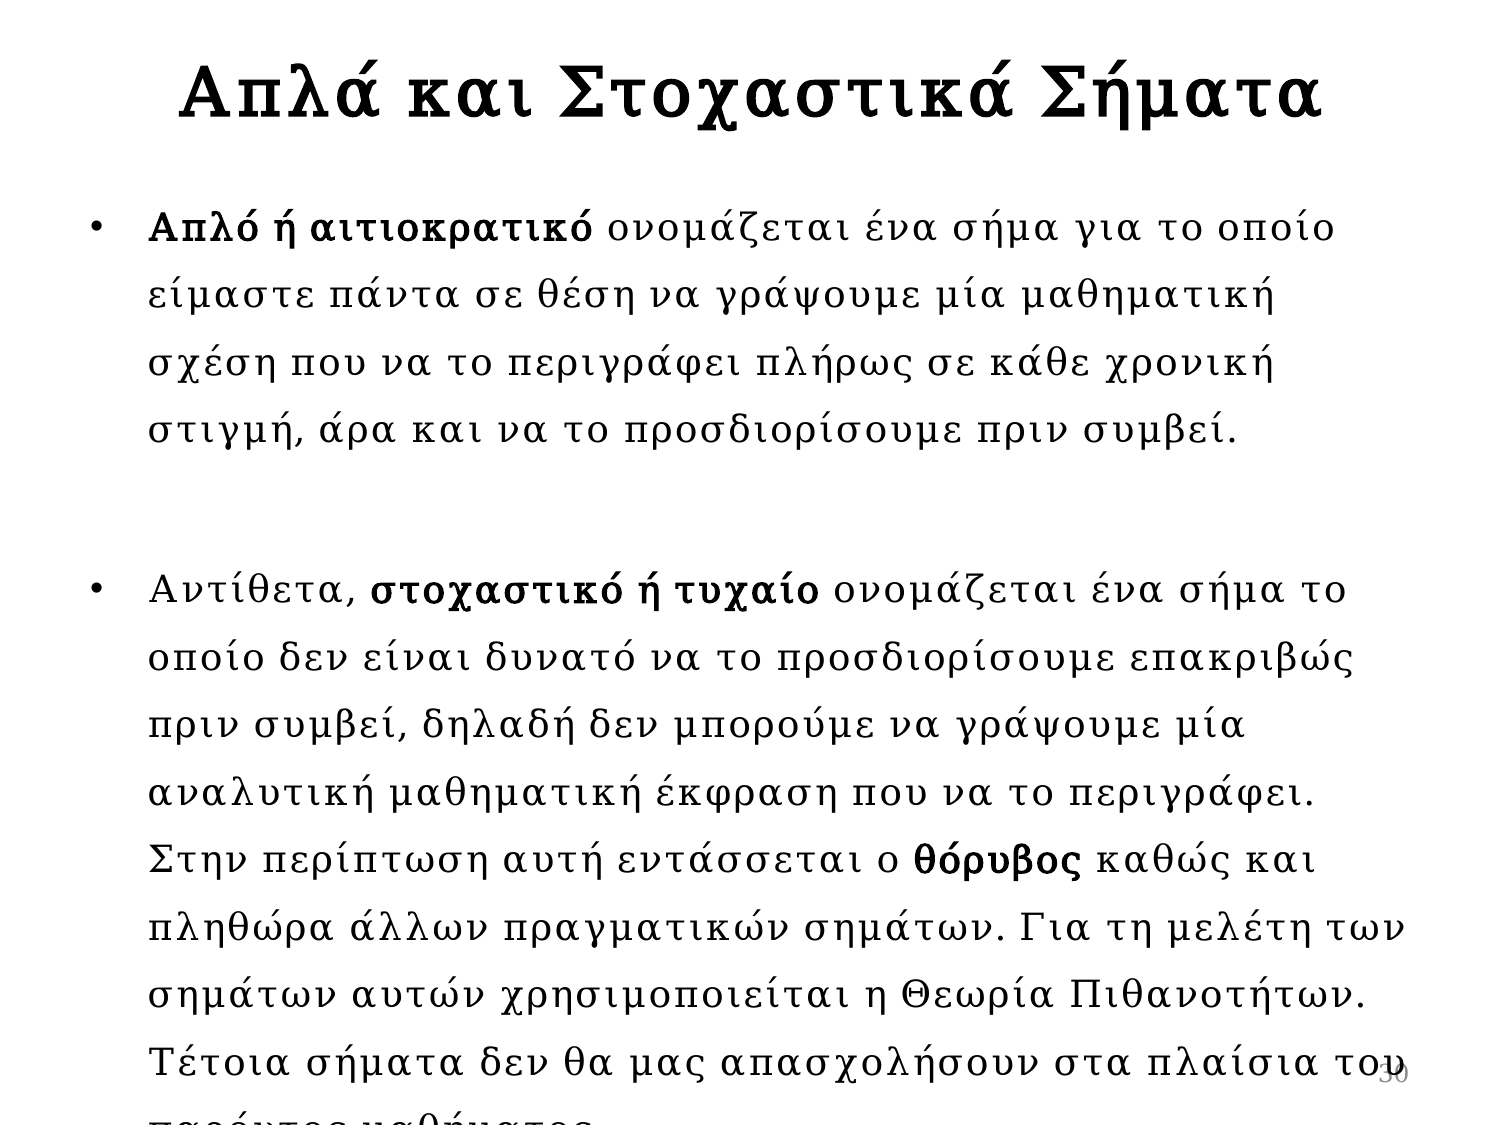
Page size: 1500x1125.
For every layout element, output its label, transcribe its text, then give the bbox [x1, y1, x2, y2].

list Απλό ή αιτιοκρατικό ονομάζεται ένα σήμα για το οποίο είμαστε πάντα σε θέση να γράψουμε μία μαθηματική σχέση που να το περιγράφει πλήρως σε κάθε χρονική στιγμή, άρα και να το προσδιορίσουμε πριν συμβεί. Αντίθετα, στοχαστικό ή τυχαίο ονομάζεται ένα σήμα το οποίο δεν είναι δυνατό να το προσδιορίσουμε επακριβώς πριν συμβεί, δηλαδή δεν μπορούμε να γράψουμε μία αναλυτική μαθηματική έκφραση που να το περιγράφει. Στην περίπτωση αυτή εντάσσεται ο θόρυβος καθώς και πληθώρα άλλων πραγματικών σημάτων. Για τη μελέτη των σημάτων αυτών χρησιμοποιείται η Θεωρία Πιθανοτήτων. Τέτοια σήματα δεν θα μας απασχολήσουν στα πλαίσια του παρόντος μαθήματος. [75, 172, 1425, 1071]
title Απλά και Στοχαστικά Σήματα [75, 19, 1425, 159]
slide_number 30 [1222, 1042, 1425, 1103]
